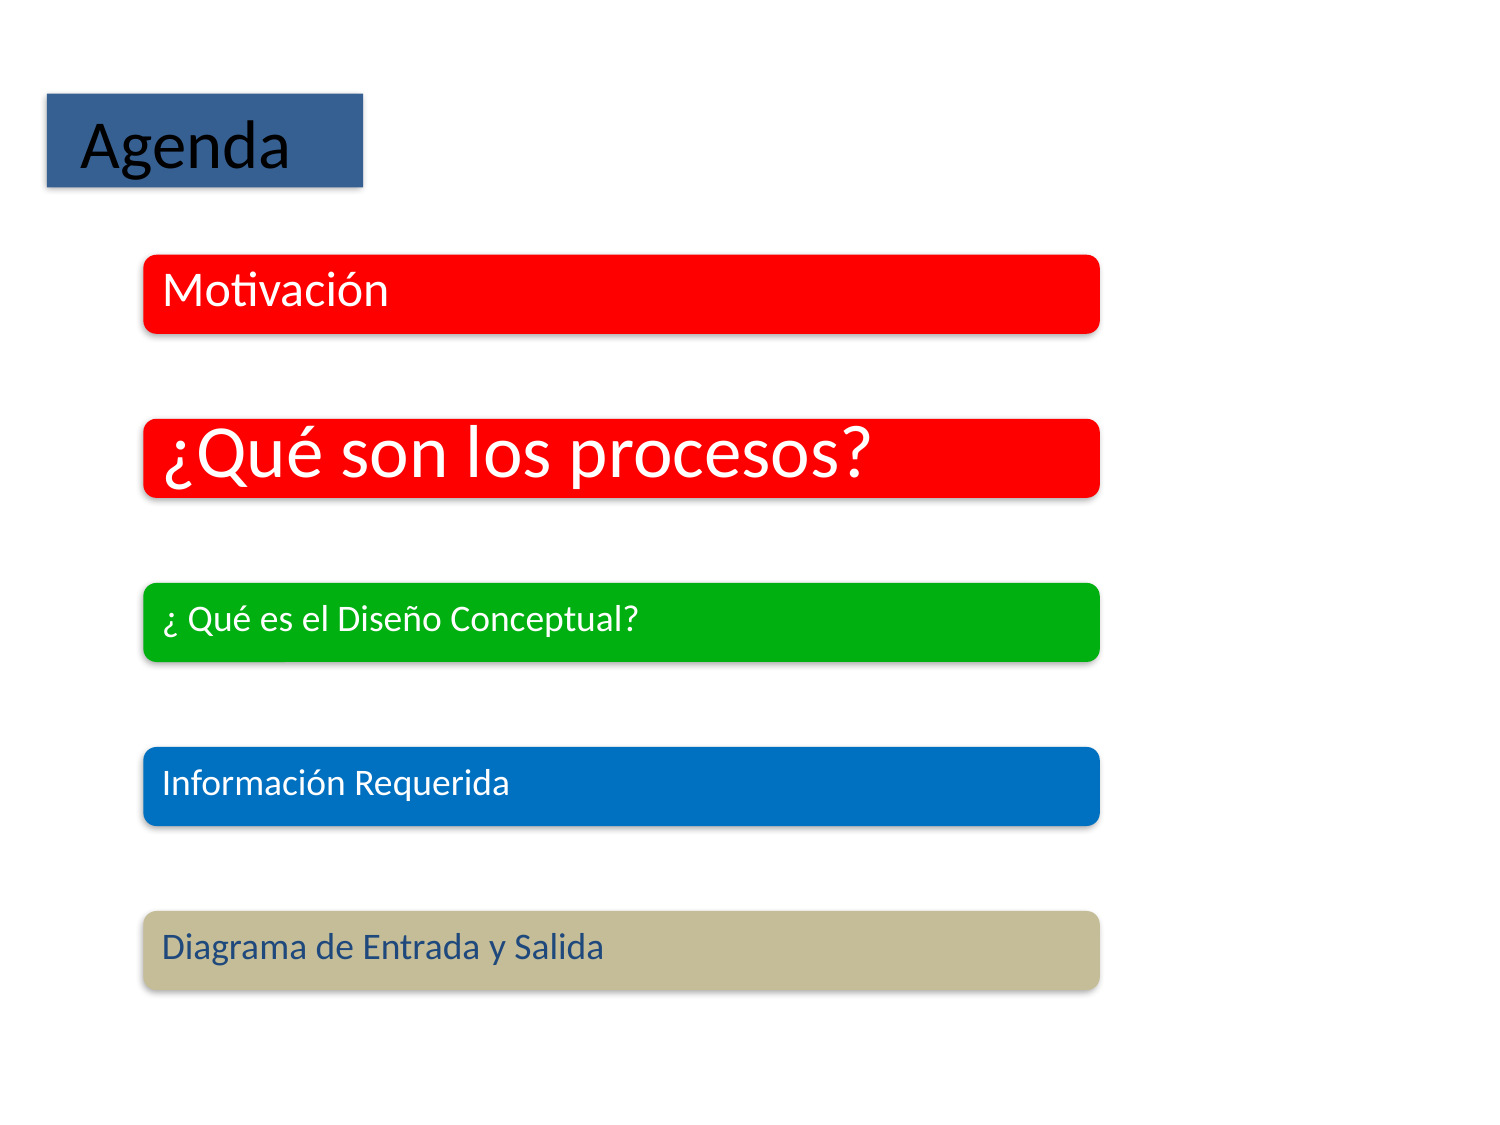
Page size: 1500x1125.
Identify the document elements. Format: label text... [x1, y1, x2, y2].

text_box Agenda [46, 93, 364, 188]
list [74, 245, 1442, 1067]
